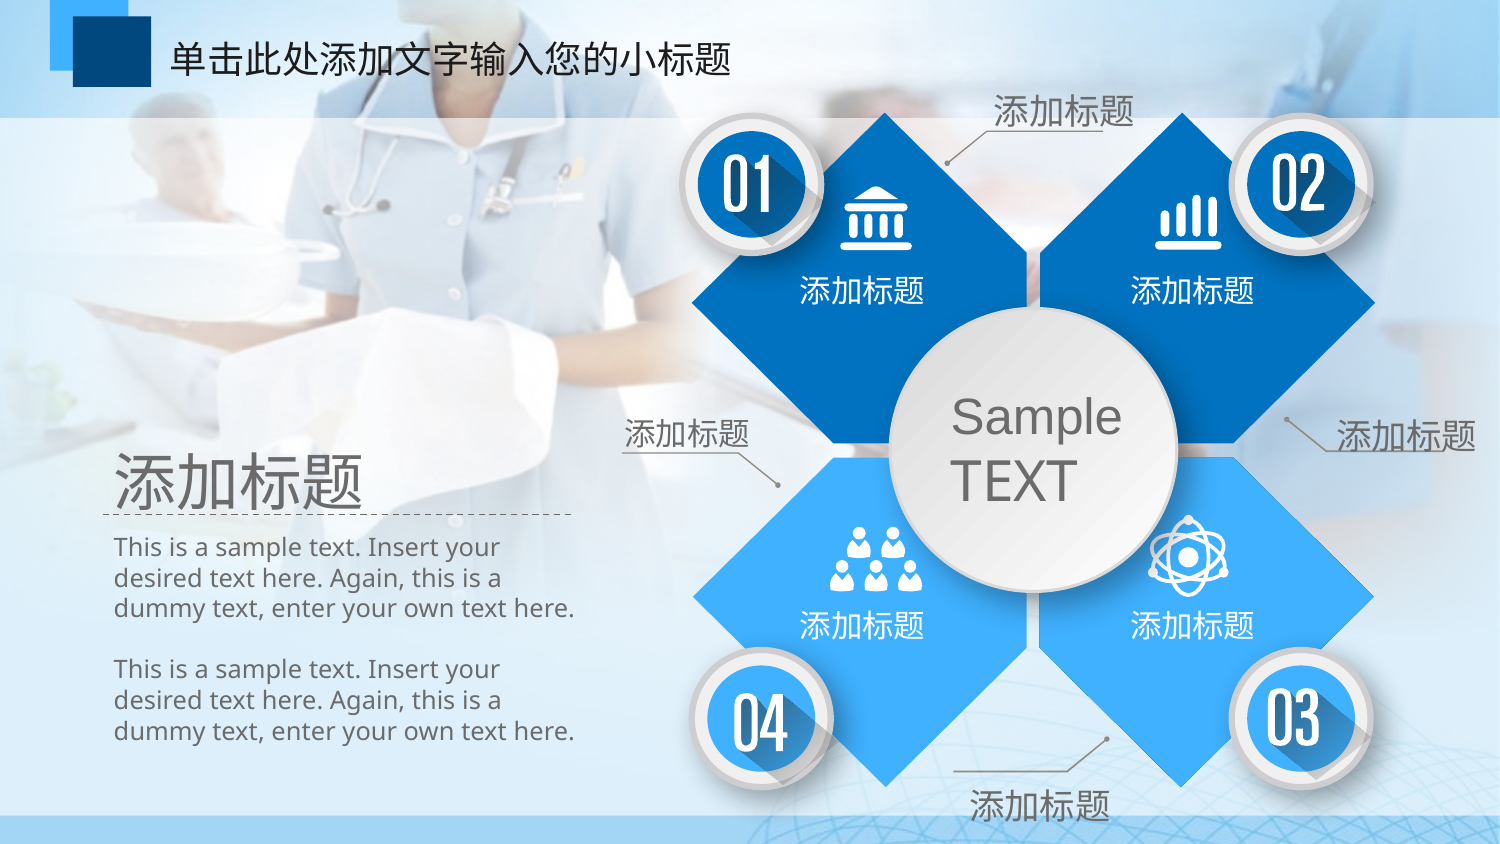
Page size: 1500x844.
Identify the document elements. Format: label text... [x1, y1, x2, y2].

text_box 添加标题 [957, 788, 1122, 833]
text_box This is a sample text. Insert your desired text here. Again, this is a dummy text, enter your own text here. This is a sample text. Insert your desired text here. Again, this is a dummy text, enter your own text here. [102, 525, 606, 751]
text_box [1039, 457, 1374, 788]
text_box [692, 457, 1027, 788]
picture [0, 816, 1500, 844]
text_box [1231, 649, 1371, 788]
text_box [681, 115, 825, 254]
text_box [1039, 112, 1376, 444]
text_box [691, 112, 1027, 444]
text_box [1231, 115, 1376, 254]
text_box 添加标题 [613, 408, 761, 458]
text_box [889, 308, 1177, 592]
text_box 添加标题 [1324, 408, 1489, 463]
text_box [691, 649, 839, 788]
text_box 添加标题 [102, 436, 609, 524]
text_box 添加标题 [982, 83, 1147, 138]
picture [0, 0, 1500, 118]
